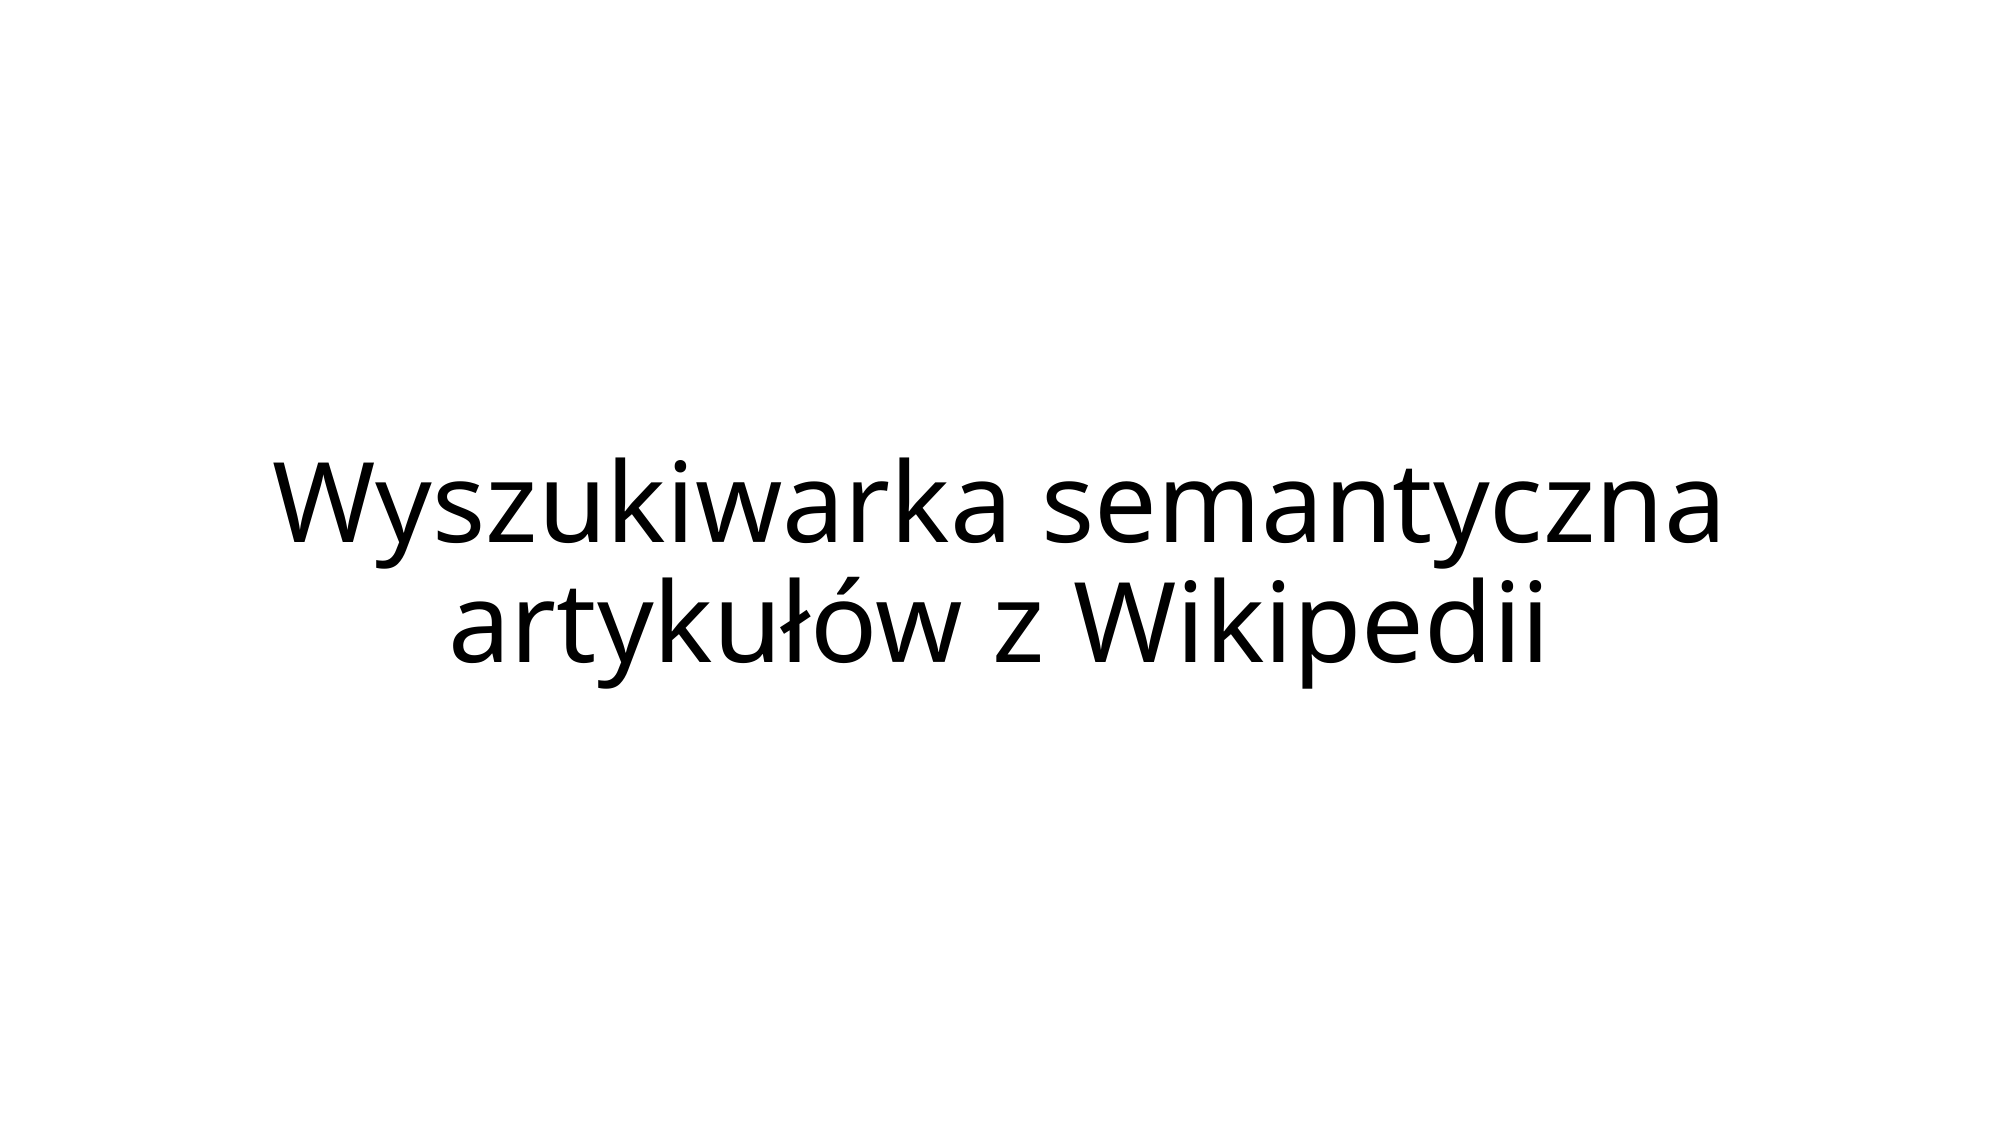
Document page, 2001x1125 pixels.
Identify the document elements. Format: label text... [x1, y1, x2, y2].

title Wyszukiwarka semantyczna artykułów z Wikipedii [249, 430, 1750, 695]
